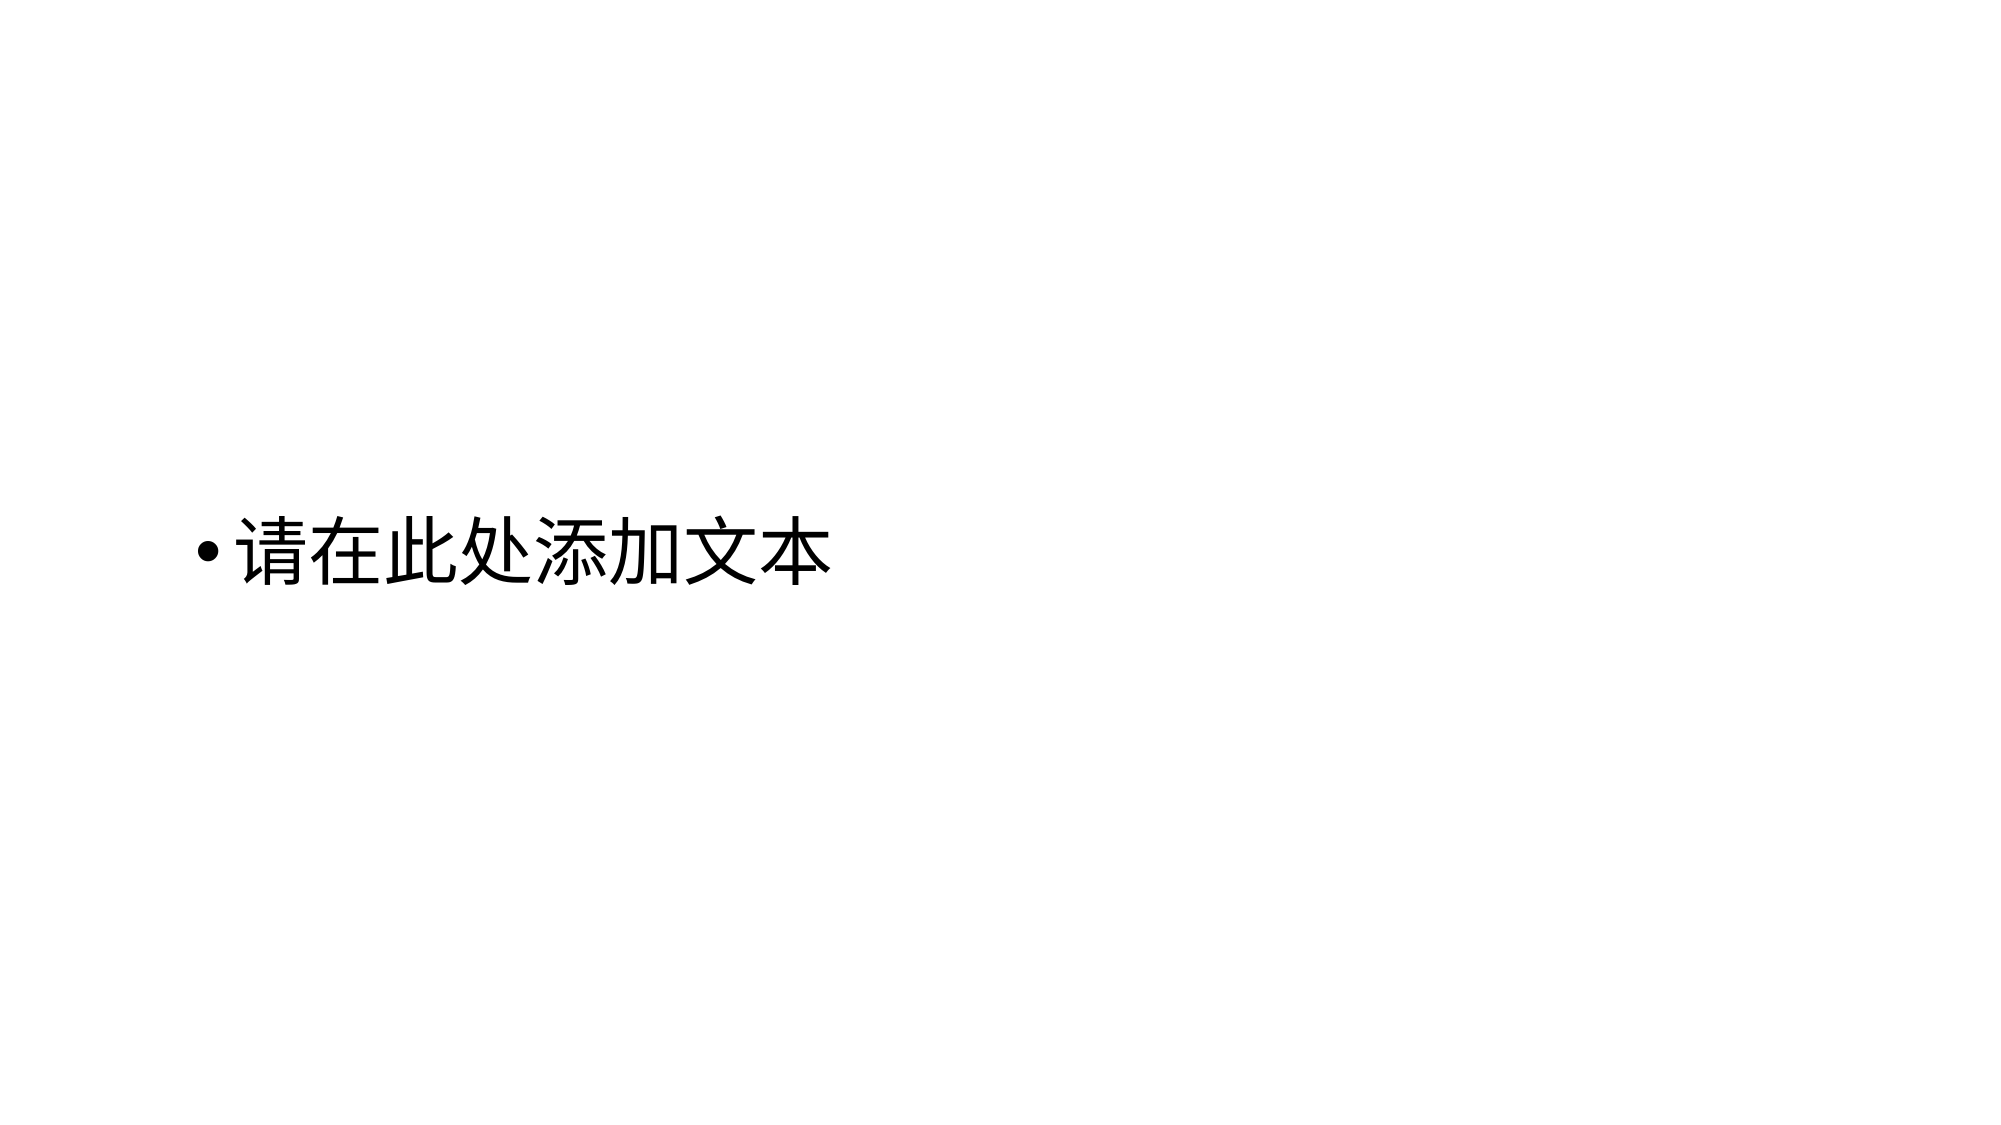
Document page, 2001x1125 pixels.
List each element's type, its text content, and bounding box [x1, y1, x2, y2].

text_box 请在此处添加文本 [180, 131, 1817, 979]
